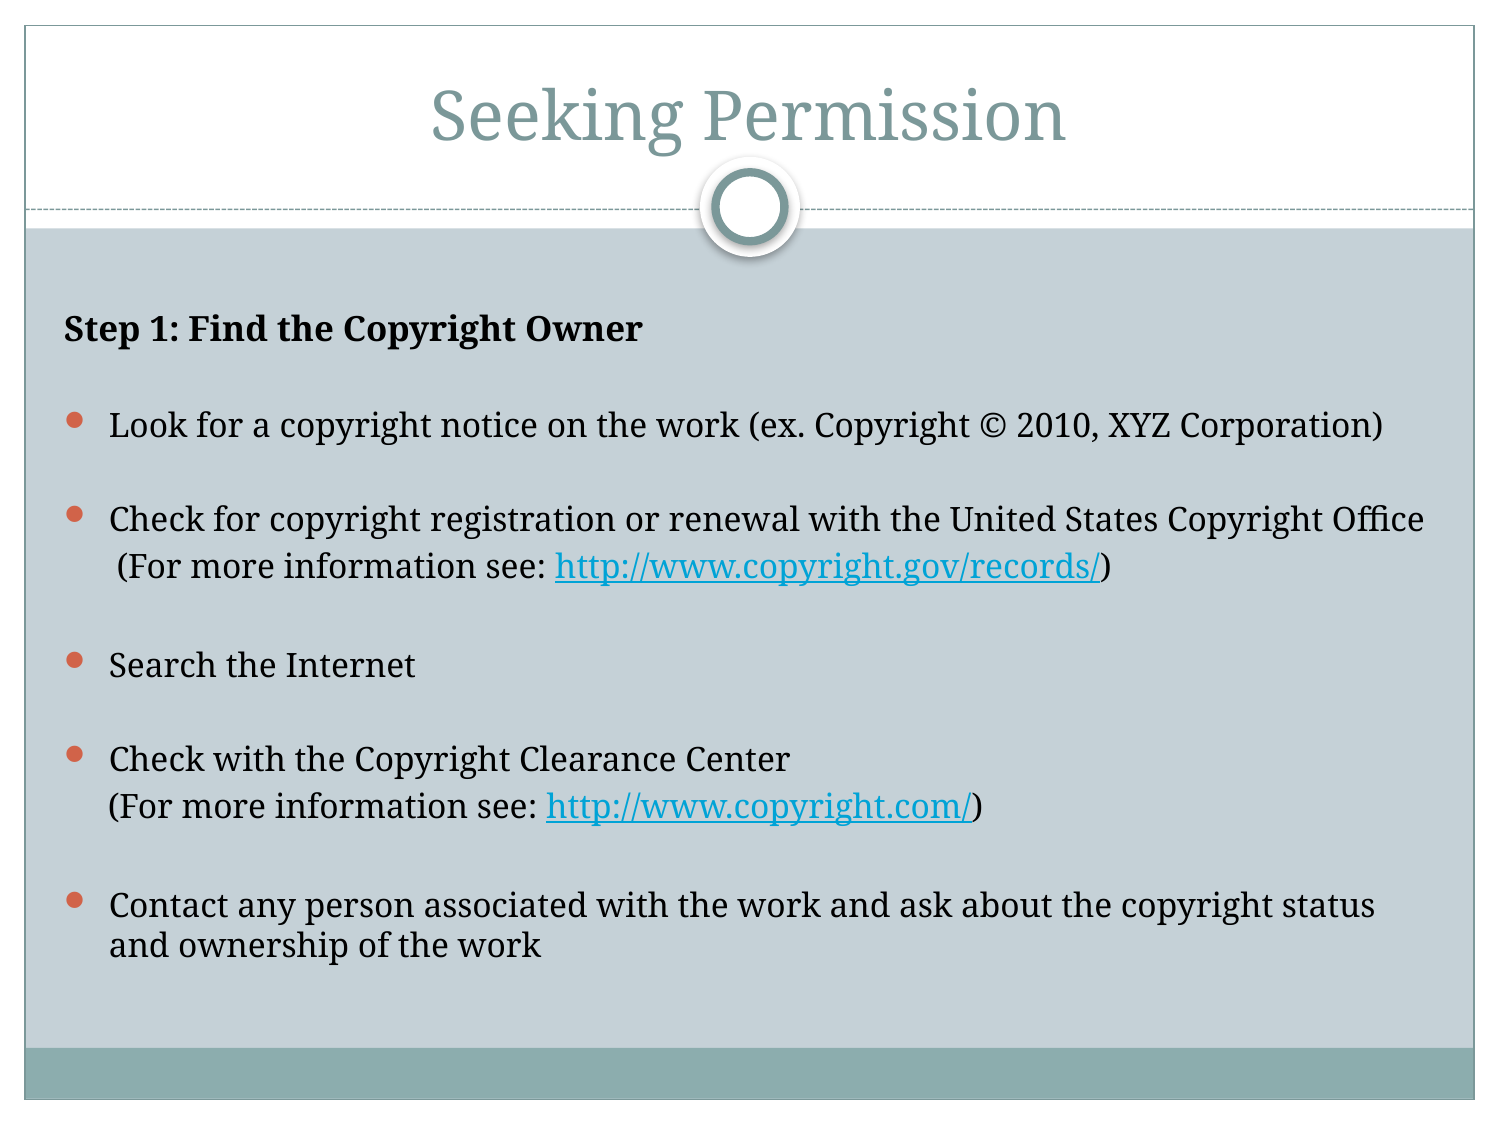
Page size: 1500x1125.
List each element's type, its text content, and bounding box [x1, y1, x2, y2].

title Seeking Permission [49, 37, 1450, 162]
list Step 1: Find the Copyright Owner Look for a copyright notice on the work (ex. Copyright © 2010, XYZ Corporation) Check for copyright registration or renewal with the United States Copyright Office (For more information see: http://www.copyright.gov/records/) Search the Internet Check with the Copyright Clearance Center (For more information see: http://www.copyright.com/) Contact any person associated with the work and ask about the copyright status and ownership of the work [49, 250, 1445, 1001]
